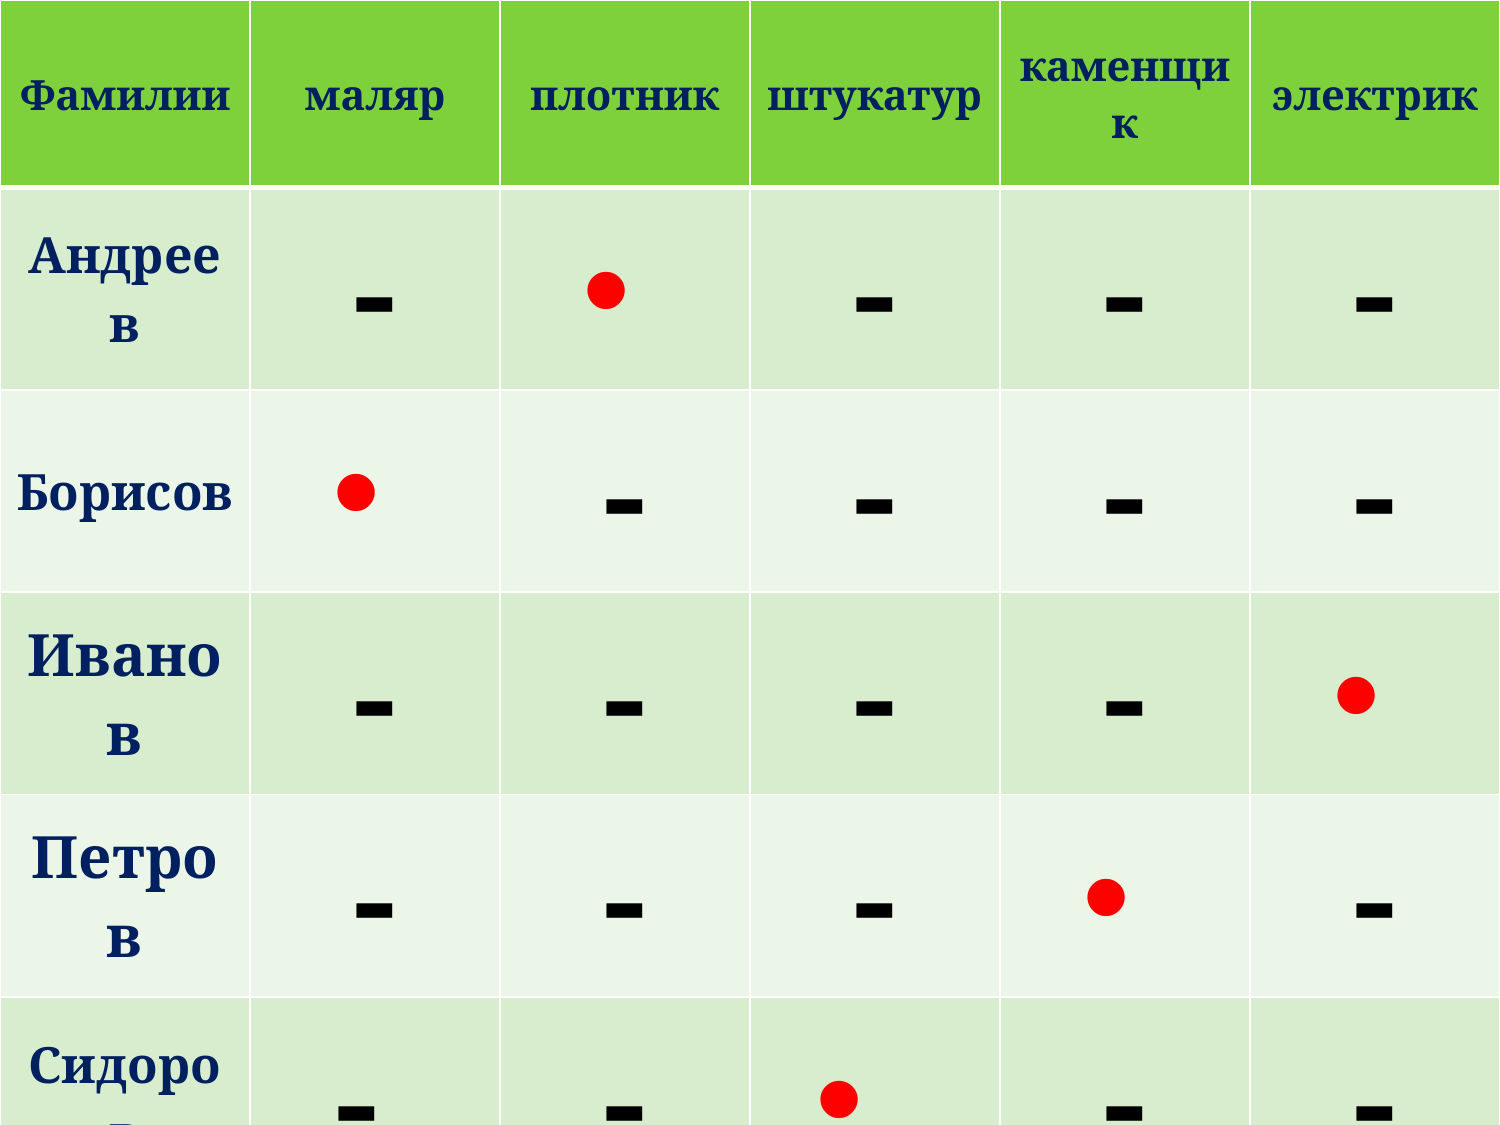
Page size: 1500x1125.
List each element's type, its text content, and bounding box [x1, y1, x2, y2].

table_cell Сидоров [1, 998, 249, 1125]
table_cell - [1001, 190, 1249, 389]
table_cell - [501, 998, 749, 1125]
table_cell - [251, 593, 499, 794]
table_cell Андреев [1, 190, 249, 389]
table_header маляр [251, 1, 499, 185]
table_cell [1001, 795, 1249, 996]
table_cell - [501, 391, 749, 591]
table_cell - [1251, 795, 1499, 996]
table_cell Иванов [1, 593, 249, 794]
table_cell [501, 190, 749, 389]
table_cell - [1001, 593, 1249, 794]
table_cell [751, 998, 999, 1125]
table_header штукатур [751, 1, 999, 185]
table_header плотник [501, 1, 749, 185]
table_cell - [751, 593, 999, 794]
table_cell - [751, 391, 999, 591]
table_cell - [1251, 998, 1499, 1125]
table_cell - [1001, 391, 1249, 591]
table_cell Петров [1, 795, 249, 996]
table_cell - [1251, 391, 1499, 591]
table_cell - [1001, 998, 1249, 1125]
table_cell [1251, 593, 1499, 794]
table_cell - [751, 190, 999, 389]
table_cell Борисов [1, 391, 249, 591]
table_cell - [751, 795, 999, 996]
table_cell - [251, 190, 499, 389]
table_header электрик [1251, 1, 1499, 185]
table_cell - [1251, 190, 1499, 389]
table_cell [251, 391, 499, 591]
table_header каменщик [1001, 1, 1249, 185]
table_cell - [501, 593, 749, 794]
table_header Фамилии [1, 1, 249, 185]
table_cell - [251, 795, 499, 996]
table_cell - [251, 998, 499, 1125]
table_cell - [501, 795, 749, 996]
